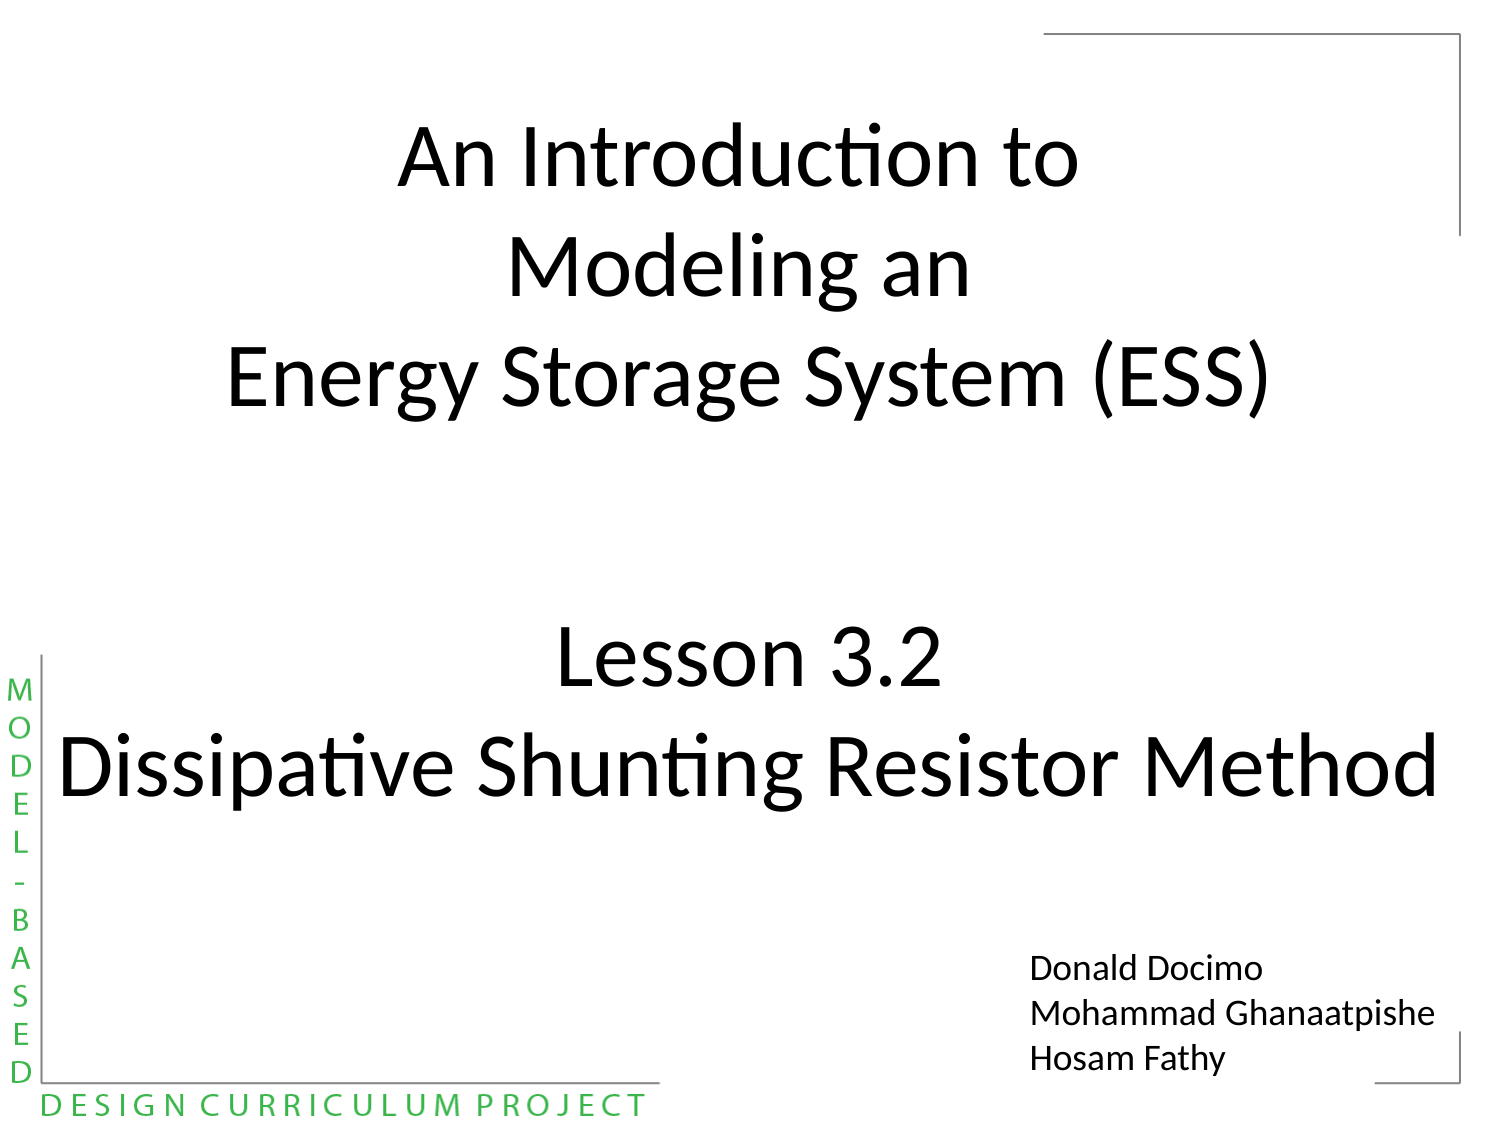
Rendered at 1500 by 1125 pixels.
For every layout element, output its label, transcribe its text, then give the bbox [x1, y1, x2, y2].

picture [0, 823, 1500, 1125]
text_box Lesson 3.2 Dissipative Shunting Resistor Method [0, 587, 1500, 823]
picture [0, 0, 1500, 587]
text_box An Introduction to Modeling an Energy Storage System (ESS) [162, 87, 1338, 433]
text_box Donald Docimo Mohammad Ghanaatpishe Hosam Fathy [1014, 935, 1452, 1086]
